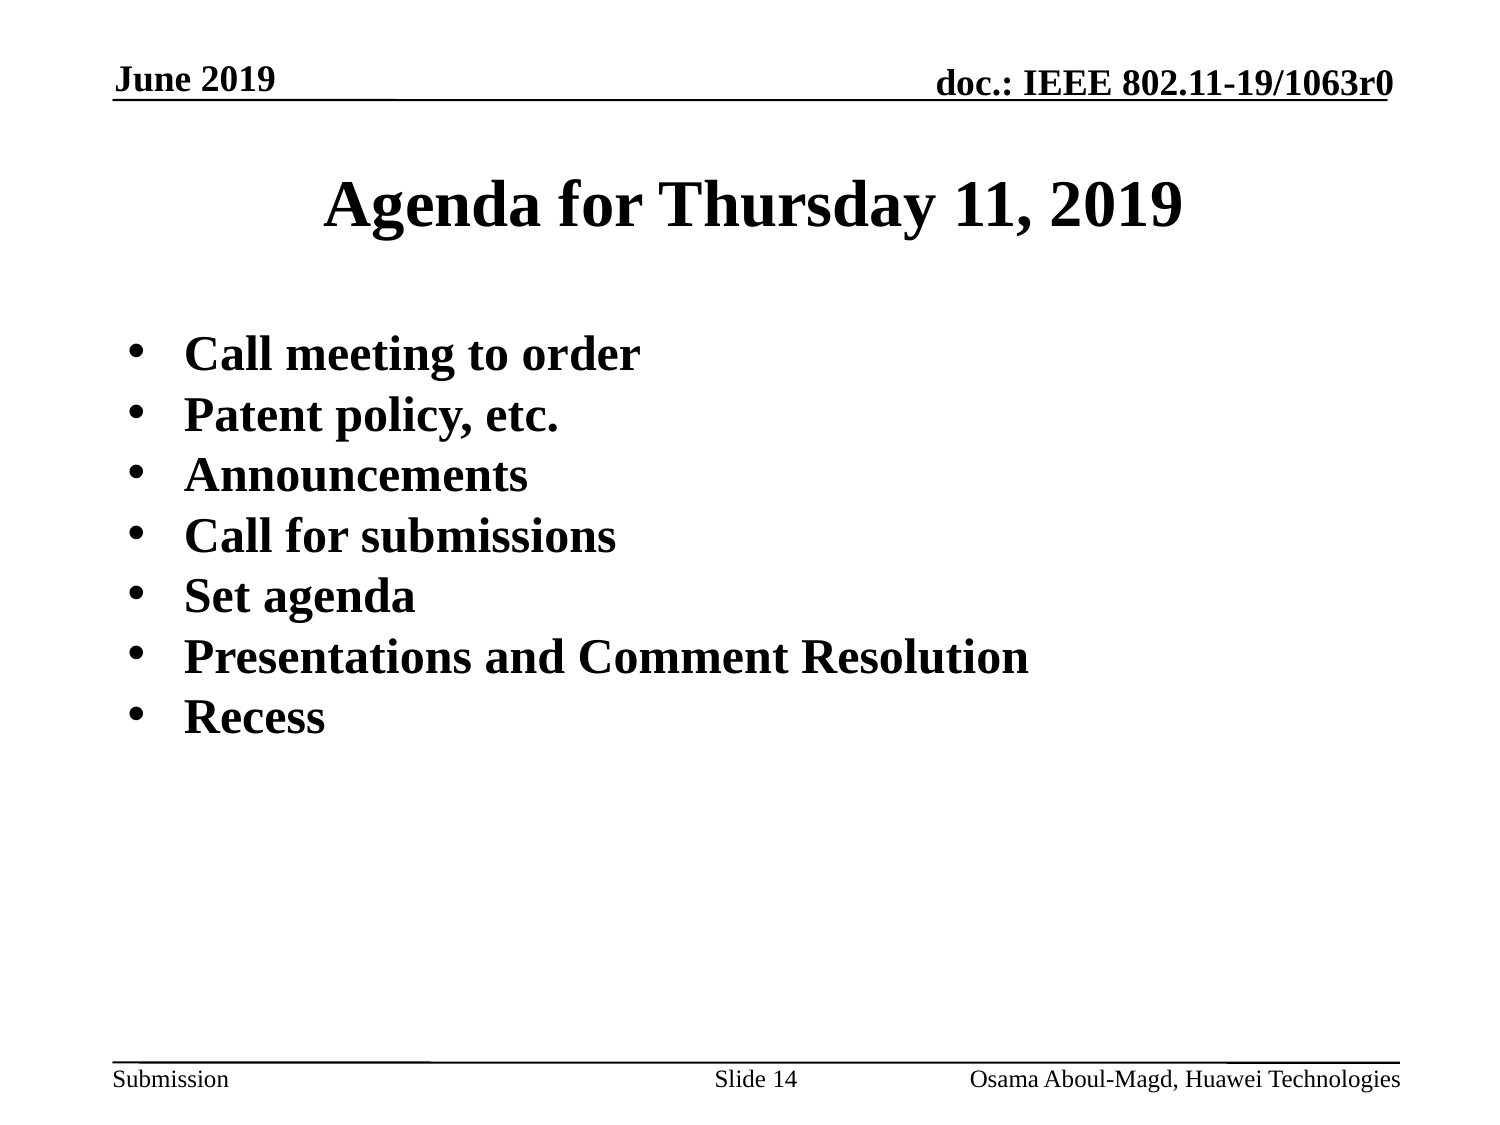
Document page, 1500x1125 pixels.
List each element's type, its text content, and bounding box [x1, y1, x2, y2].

footer Osama Aboul-Magd, Huawei Technologies [878, 1061, 1402, 1093]
title Agenda for Thursday 11, 2019 [99, 112, 1426, 288]
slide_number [114, 54, 423, 100]
list Call meeting to order Patent policy, etc. Announcements Call for submissions Set agenda Presentations and Comment Resolution Recess [112, 324, 1388, 1000]
slide_number Slide 14 [712, 1061, 800, 1123]
